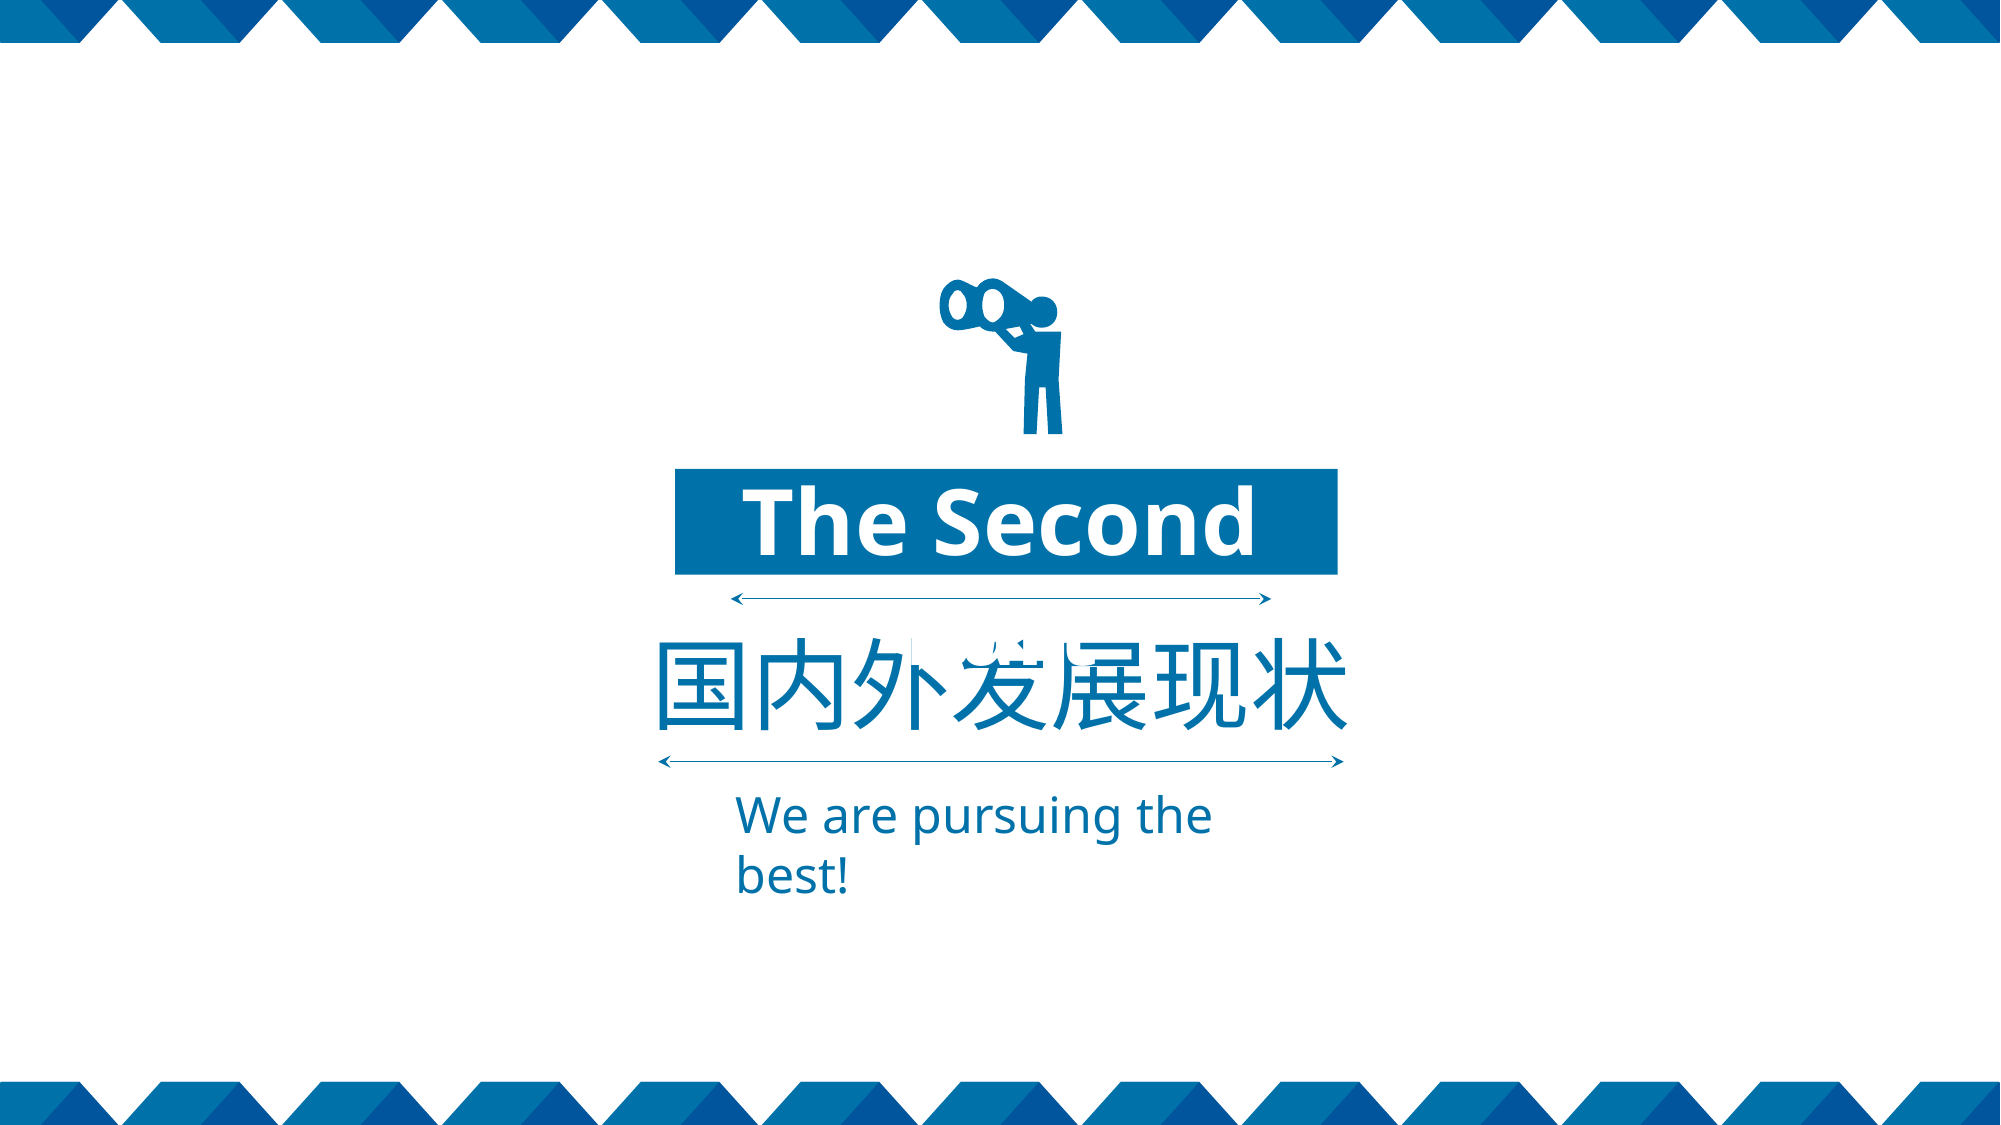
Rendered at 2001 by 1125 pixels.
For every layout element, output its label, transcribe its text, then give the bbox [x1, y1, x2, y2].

text_box We are pursuing the best! [720, 776, 1282, 912]
text_box [939, 278, 1063, 435]
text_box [0, 0, 2000, 43]
text_box 国内外发展现状 [614, 614, 1388, 750]
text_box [633, 456, 1369, 584]
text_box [0, 1081, 2000, 1125]
